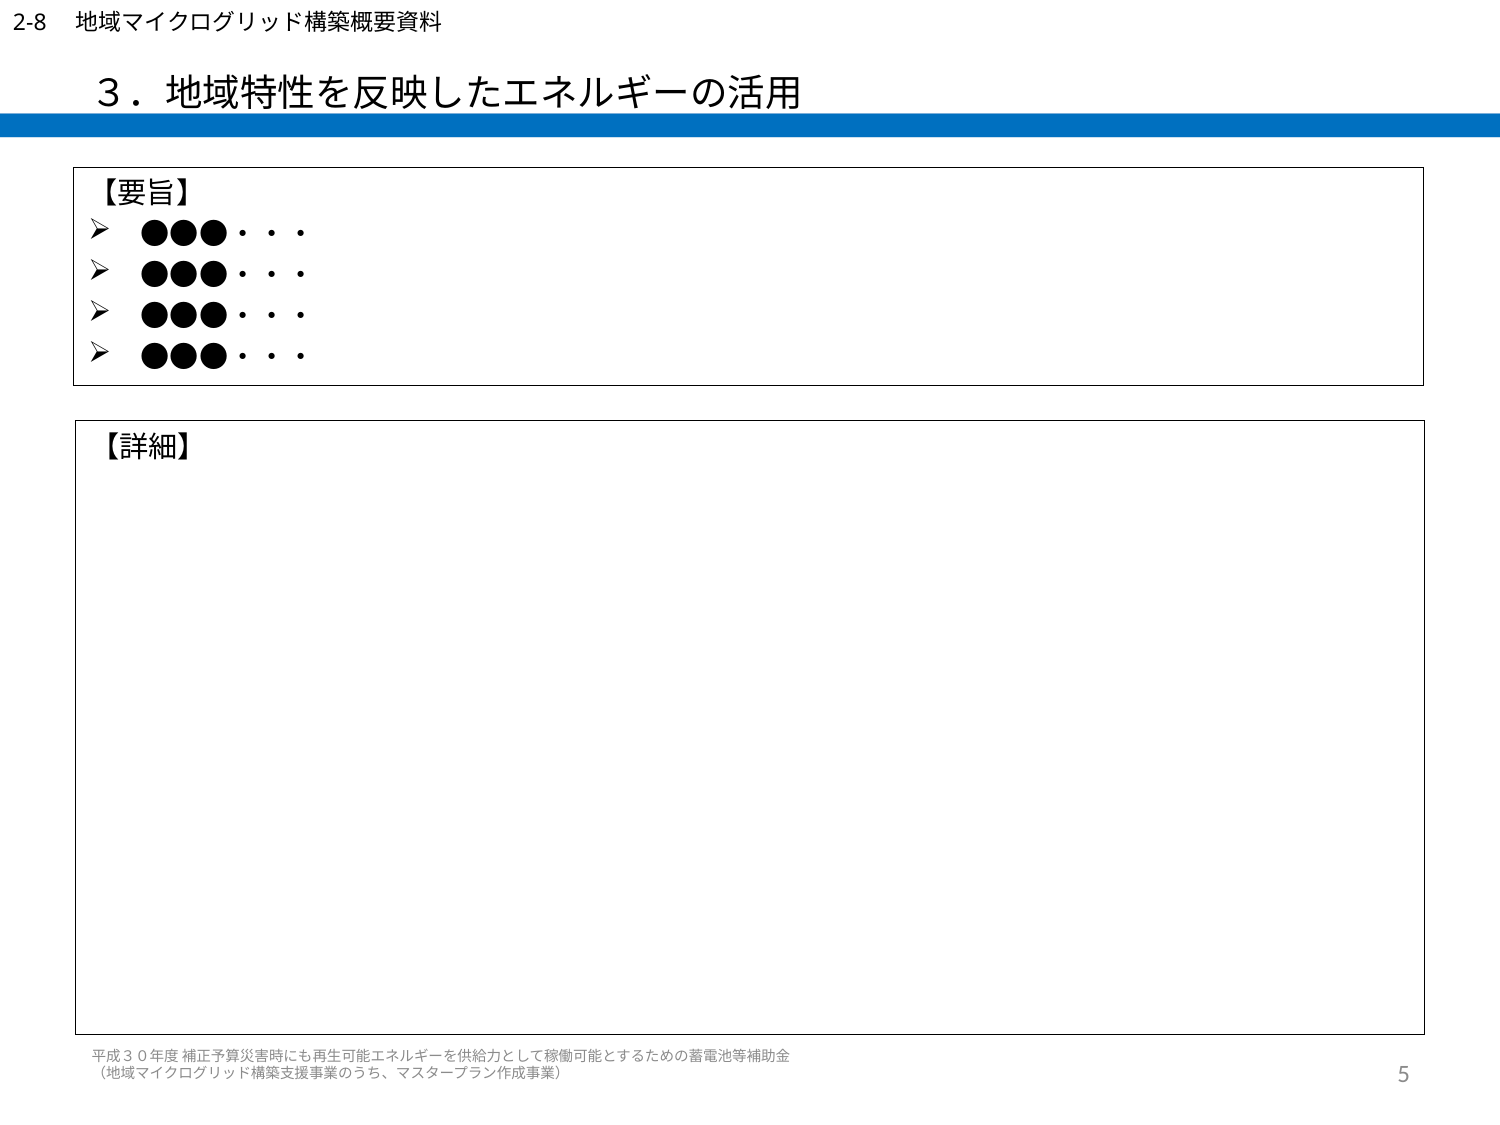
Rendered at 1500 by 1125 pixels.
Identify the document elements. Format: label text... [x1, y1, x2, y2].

list 【要旨】 ●●●・・・ ●●●・・・ ●●●・・・ ●●●・・・ [73, 167, 1424, 386]
text_box [0, 113, 1500, 138]
text_box 平成３０年度 補正予算災害時にも再生可能エネルギーを供給力として稼働可能とするための蓄電池等補助金 （地域マイクログリッド構築支援事業のうち、マスタープラン作成事業） [76, 1042, 988, 1103]
title ３．地域特性を反映したエネルギーの活用 [75, 45, 1425, 113]
list 【詳細】 [75, 420, 1425, 1035]
slide_number 5 [1074, 1042, 1425, 1103]
text_box 2-8 地域マイクログリッド構築概要資料 [0, 0, 467, 61]
